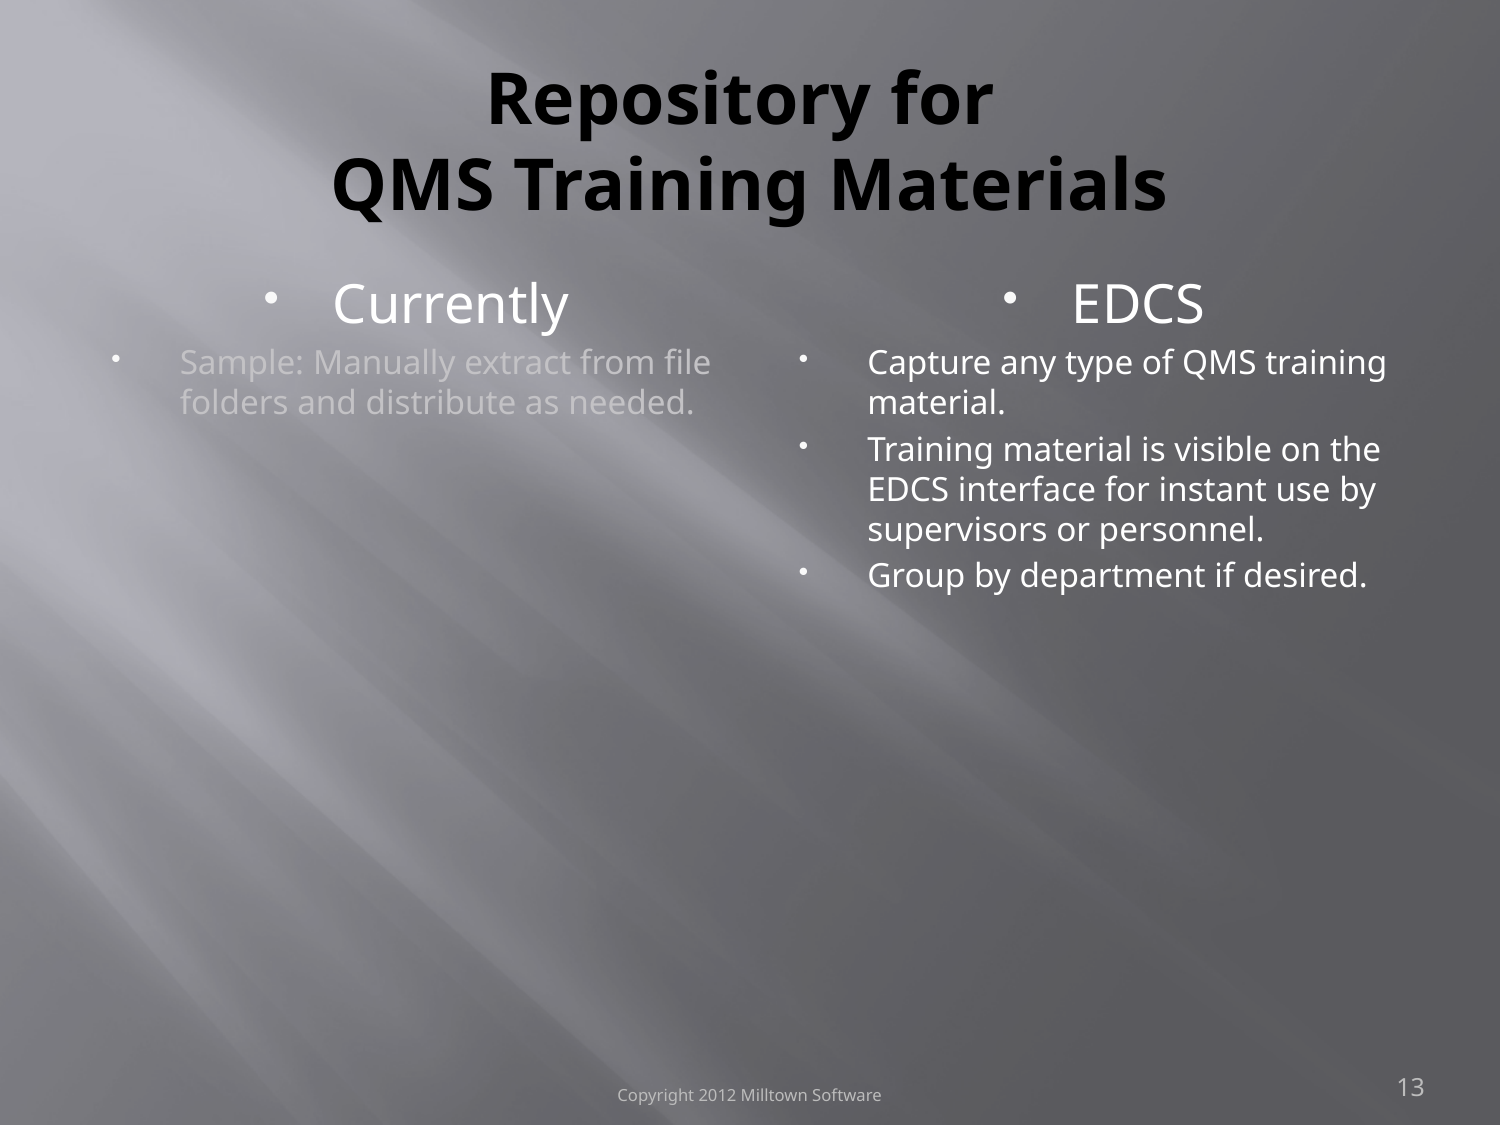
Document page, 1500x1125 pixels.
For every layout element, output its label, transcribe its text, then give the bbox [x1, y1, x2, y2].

slide_number 13 [1299, 1052, 1425, 1113]
list Currently Sample: Manually extract from file folders and distribute as needed. [75, 262, 738, 1005]
title Repository for QMS Training Materials [75, 45, 1425, 233]
footer Copyright 2012 Milltown Software [512, 1052, 988, 1113]
list EDCS Capture any type of QMS training material. Training material is visible on the EDCS interface for instant use by supervisors or personnel. Group by department if desired. [762, 262, 1425, 1005]
